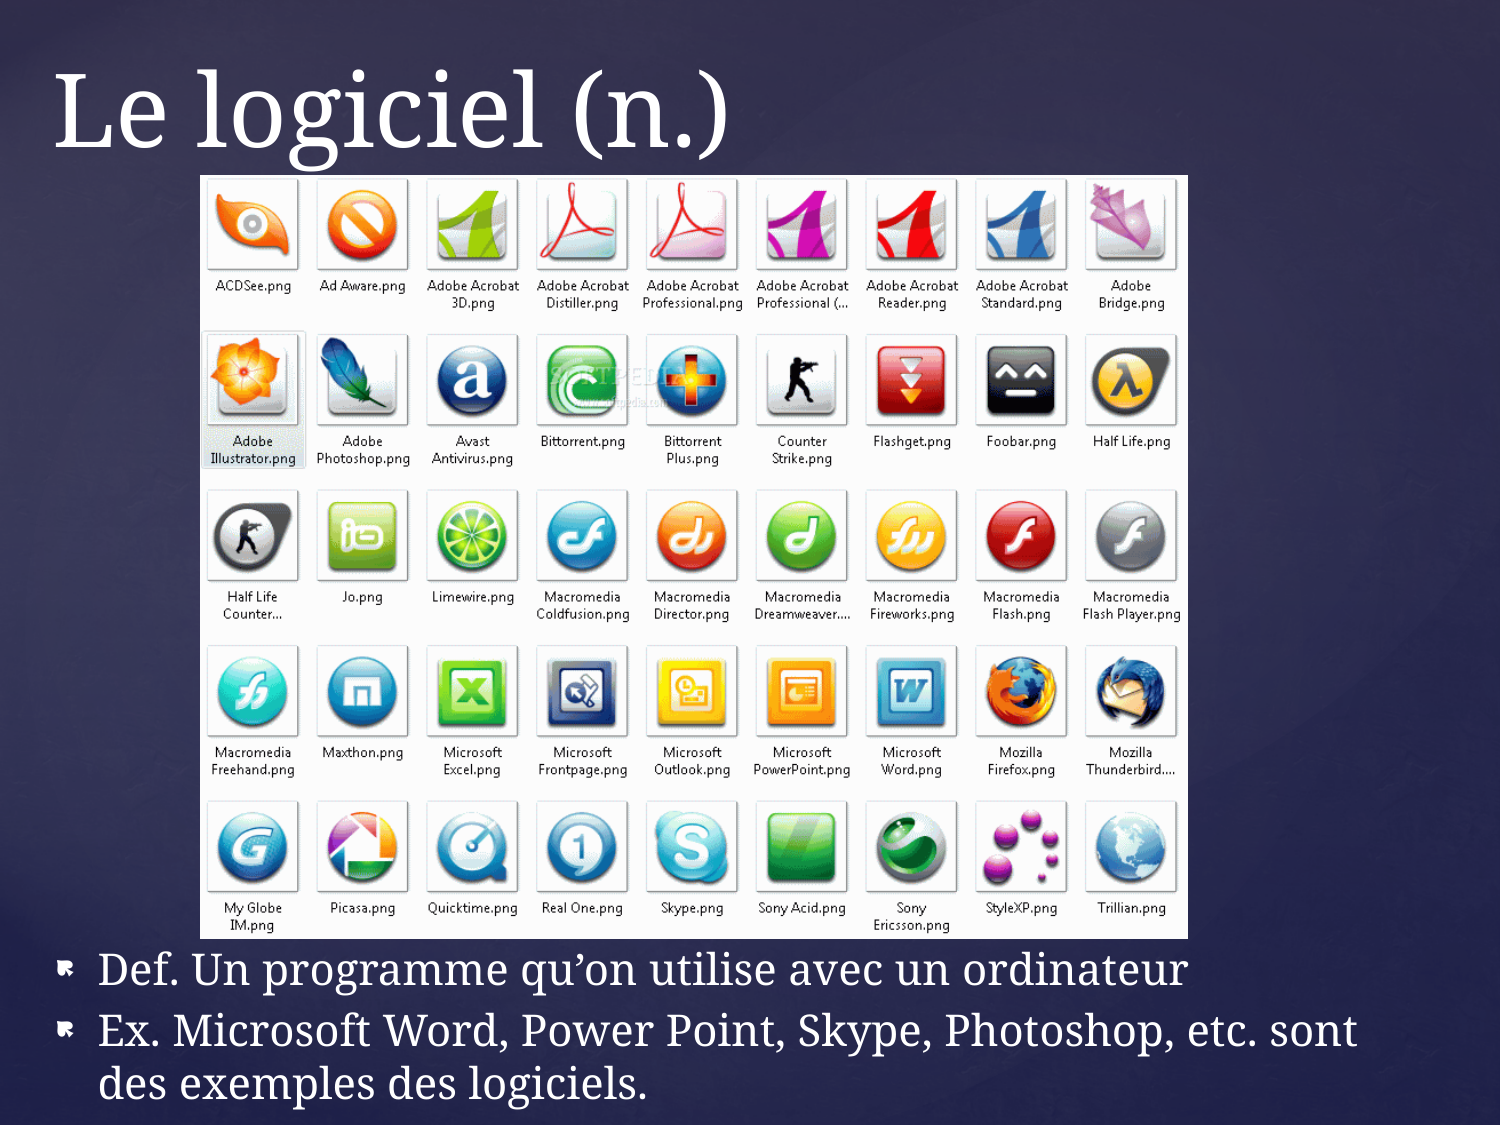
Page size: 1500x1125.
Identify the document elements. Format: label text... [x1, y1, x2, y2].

picture [199, 175, 1188, 940]
list Def. Un programme qu’on utilise avec un ordinateur Ex. Microsoft Word, Power Point, Skype, Photoshop, etc. sont des exemples des logiciels. [37, 924, 1413, 1125]
title Le logiciel (n.) [37, 24, 1275, 175]
